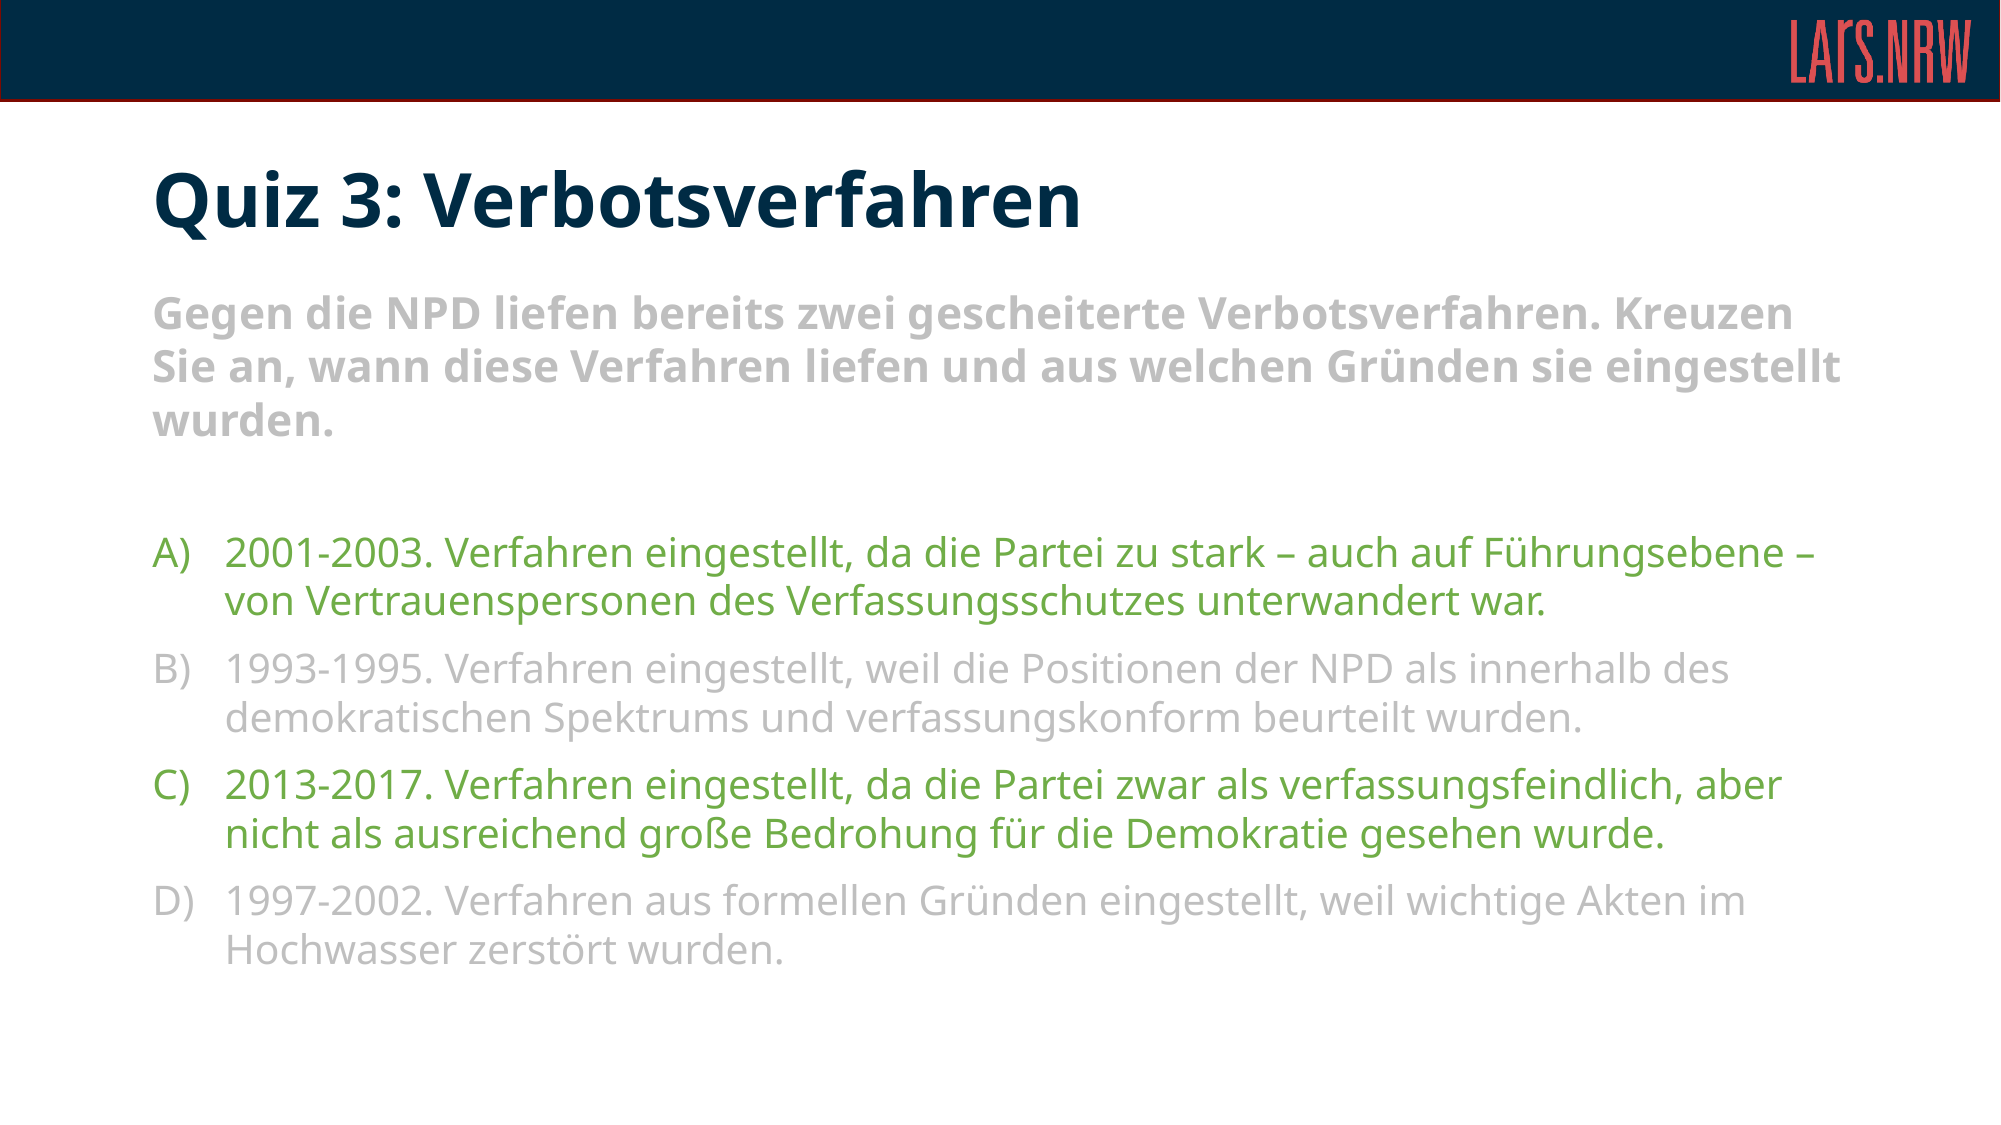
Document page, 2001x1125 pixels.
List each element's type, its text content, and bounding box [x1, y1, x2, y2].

list Gegen die NPD liefen bereits zwei gescheiterte Verbotsverfahren. Kreuzen Sie an, wann diese Verfahren liefen und aus welchen Gründen sie eingestellt wurden. 2001-2003. Verfahren eingestellt, da die Partei zu stark – auch auf Führungsebene – von Vertrauenspersonen des Verfassungsschutzes unterwandert war. 1993-1995. Verfahren eingestellt, weil die Positionen der NPD als innerhalb des demokratischen Spektrums und verfassungskonform beurteilt wurden. 2013-2017. Verfahren eingestellt, da die Partei zwar als verfassungsfeindlich, aber nicht als ausreichend große Bedrohung für die Demokratie gesehen wurde. 1997-2002. Verfahren aus formellen Gründen eingestellt, weil wichtige Akten im Hochwasser zerstört wurden. [137, 278, 1863, 992]
title Quiz 3: Verbotsverfahren [137, 128, 1863, 278]
picture [1773, 6, 1977, 99]
